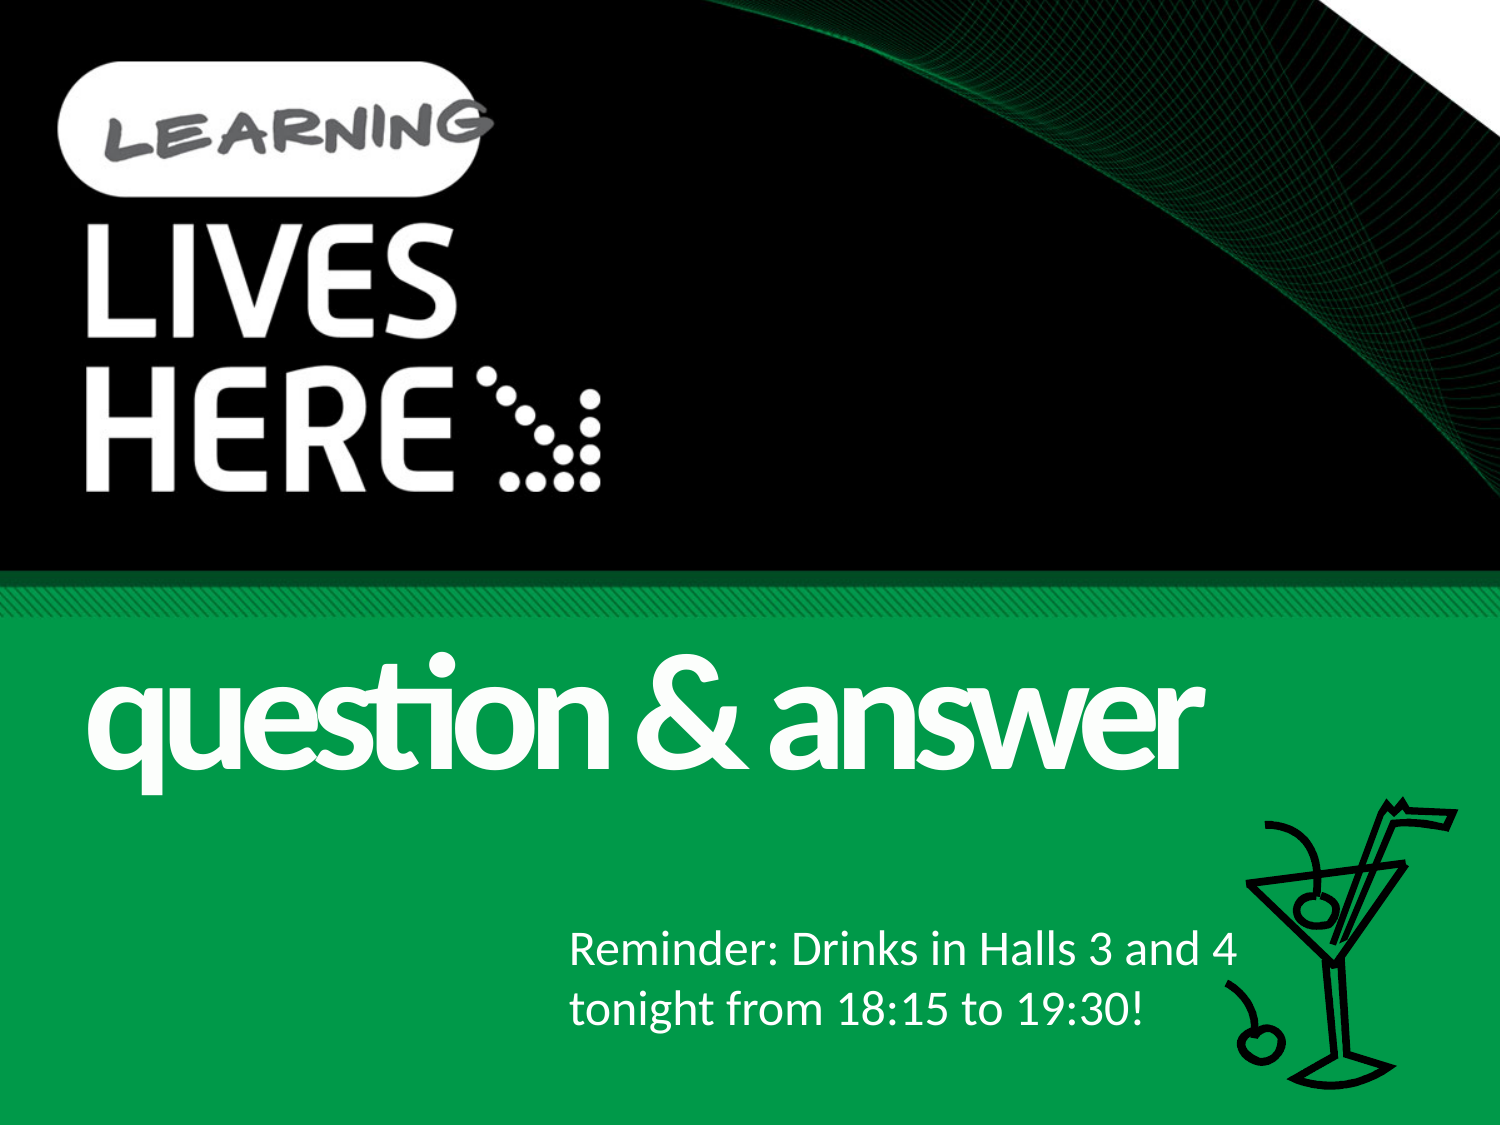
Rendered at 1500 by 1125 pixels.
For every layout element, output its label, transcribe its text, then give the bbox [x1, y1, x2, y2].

list question & answer [83, 625, 1344, 800]
text_box Reminder: Drinks in Halls 3 and 4 tonight from 18:15 to 19:30! [553, 907, 1218, 1043]
picture [0, 0, 1500, 1125]
